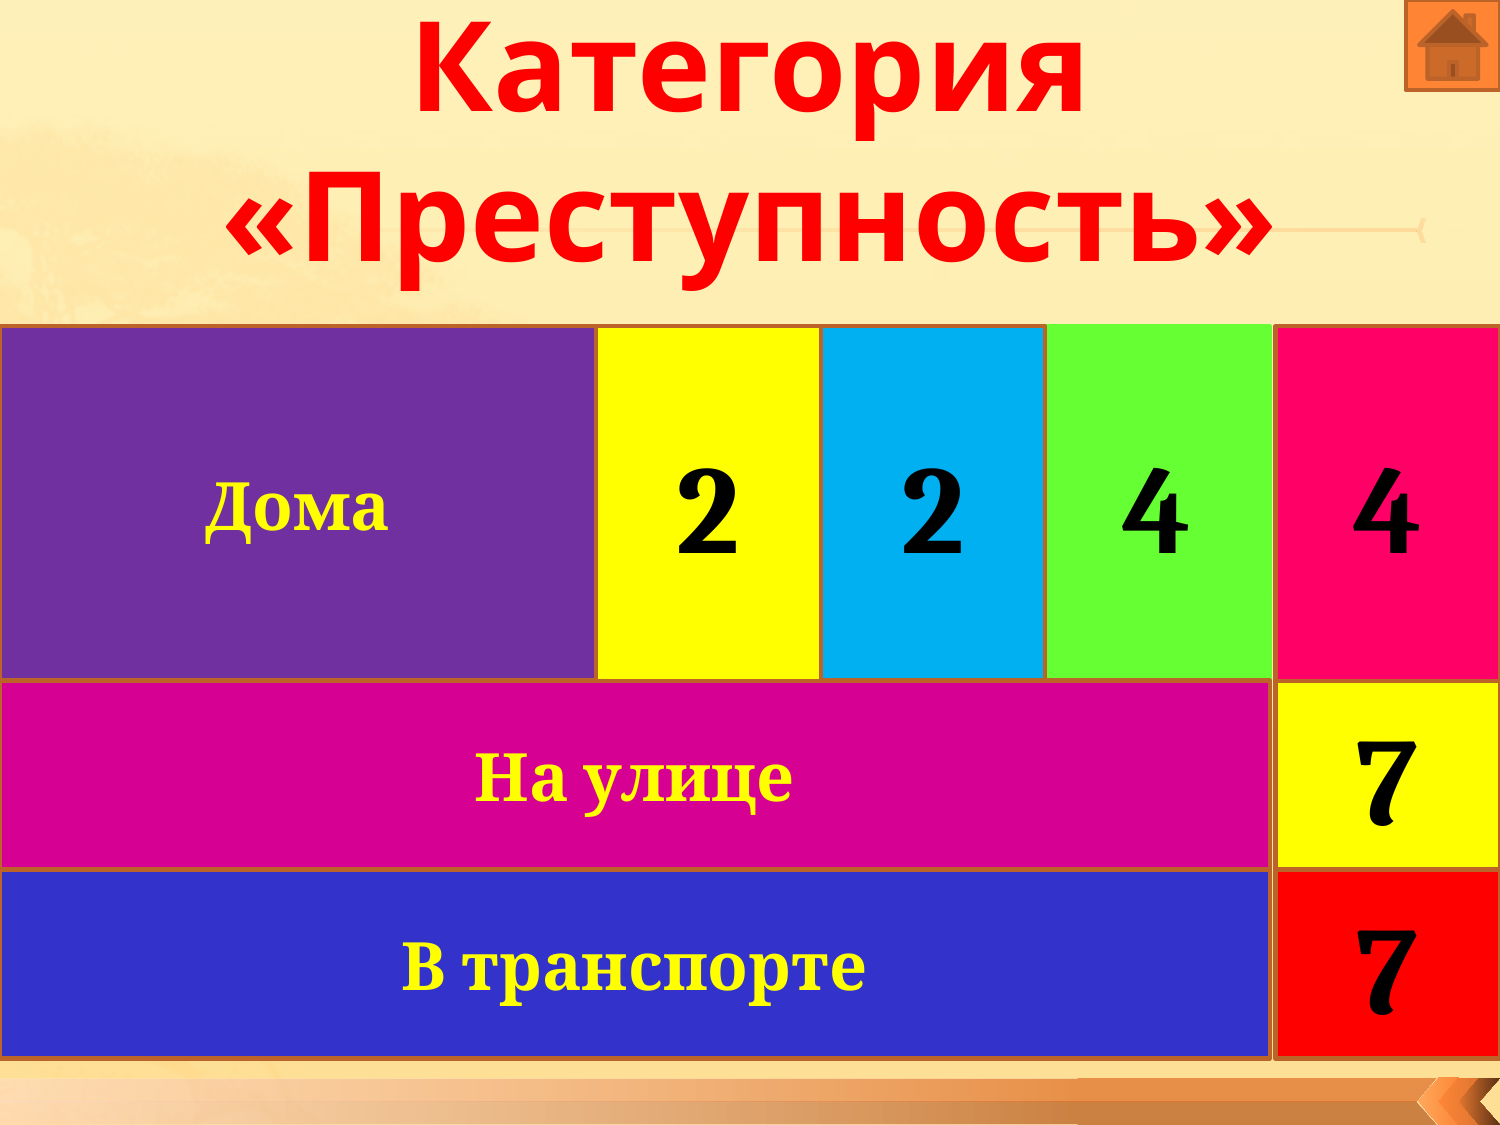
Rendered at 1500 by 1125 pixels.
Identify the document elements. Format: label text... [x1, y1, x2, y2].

text_box 4 [1273, 324, 1500, 683]
text_box В транспорте [0, 867, 1272, 1061]
text_box [1404, 0, 1500, 92]
text_box 7 [1273, 867, 1500, 1061]
title Категория «Преступность» [41, 42, 1459, 231]
text_box 4 [1047, 324, 1272, 678]
text_box 2 [594, 324, 823, 683]
text_box 2 [823, 324, 1047, 678]
text_box Дома [0, 324, 594, 678]
text_box 7 [1273, 683, 1500, 867]
text_box На улице [0, 678, 1272, 867]
